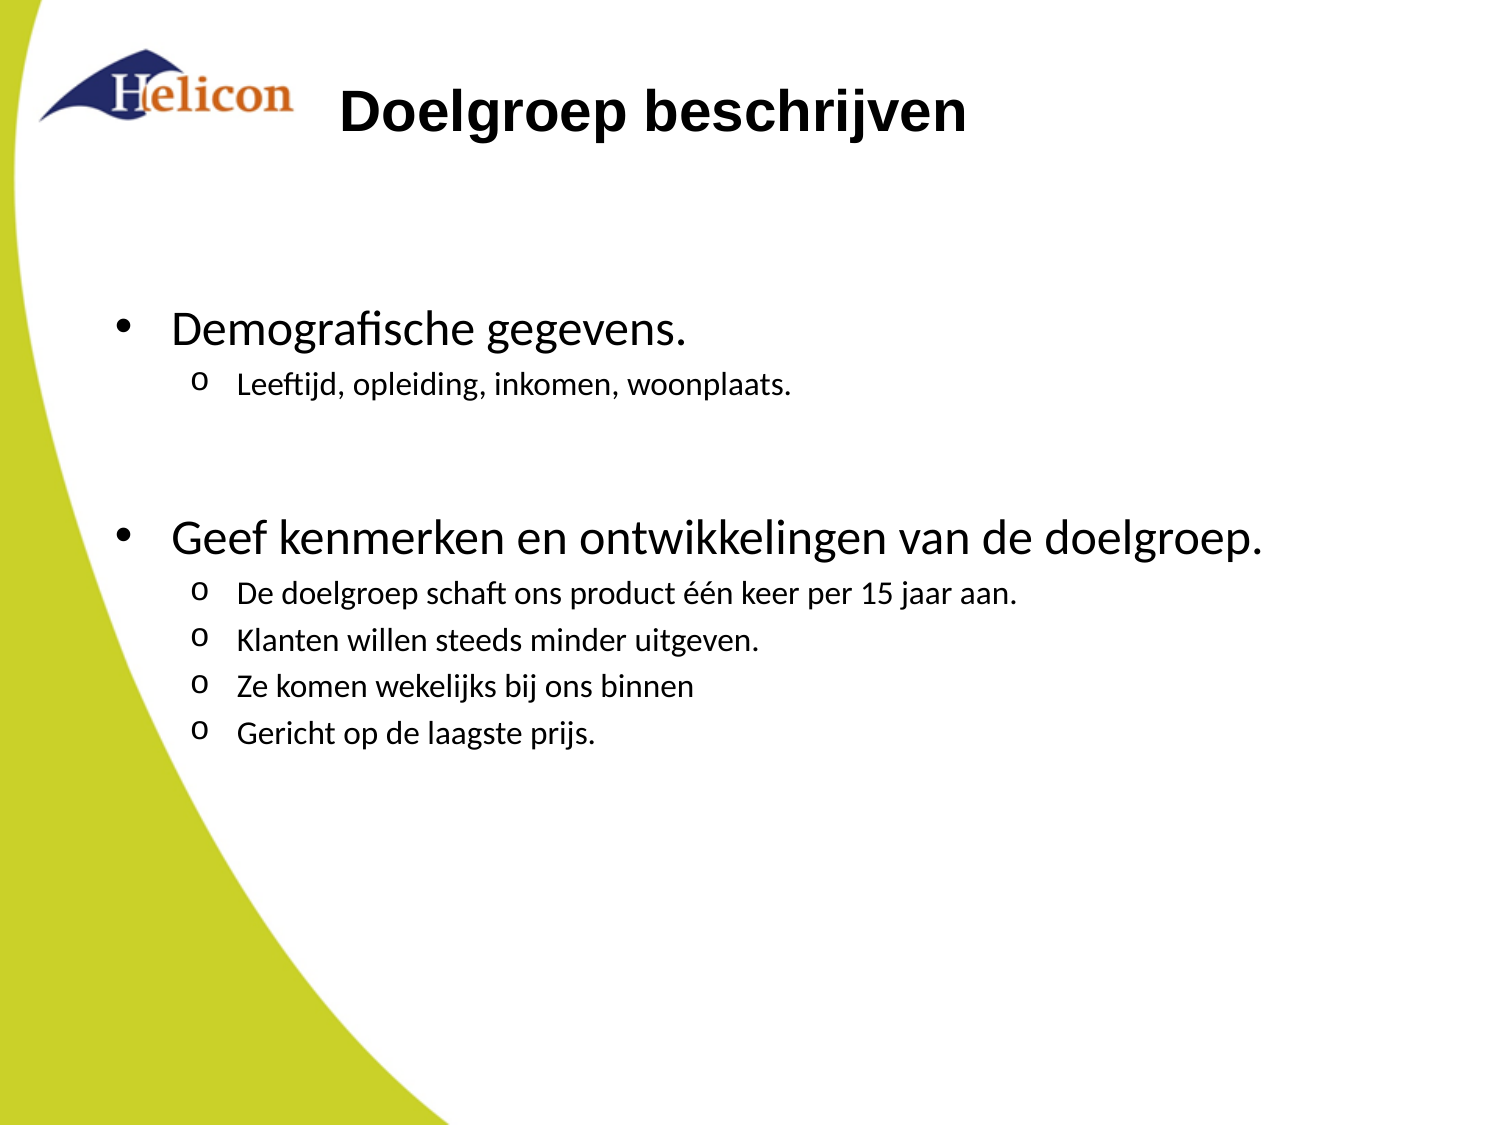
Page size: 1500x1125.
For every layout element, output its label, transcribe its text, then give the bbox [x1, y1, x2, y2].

title Doelgroep beschrijven [324, 54, 1415, 161]
picture [0, 0, 1500, 1125]
text_box Demografische gegevens. Leeftijd, opleiding, inkomen, woonplaats. Geef kenmerken en ontwikkelingen van de doelgroep. De doelgroep schaft ons product één keer per 15 jaar aan. Klanten willen steeds minder uitgeven. Ze komen wekelijks bij ons binnen Gericht op de laagste prijs. [99, 287, 1450, 1000]
